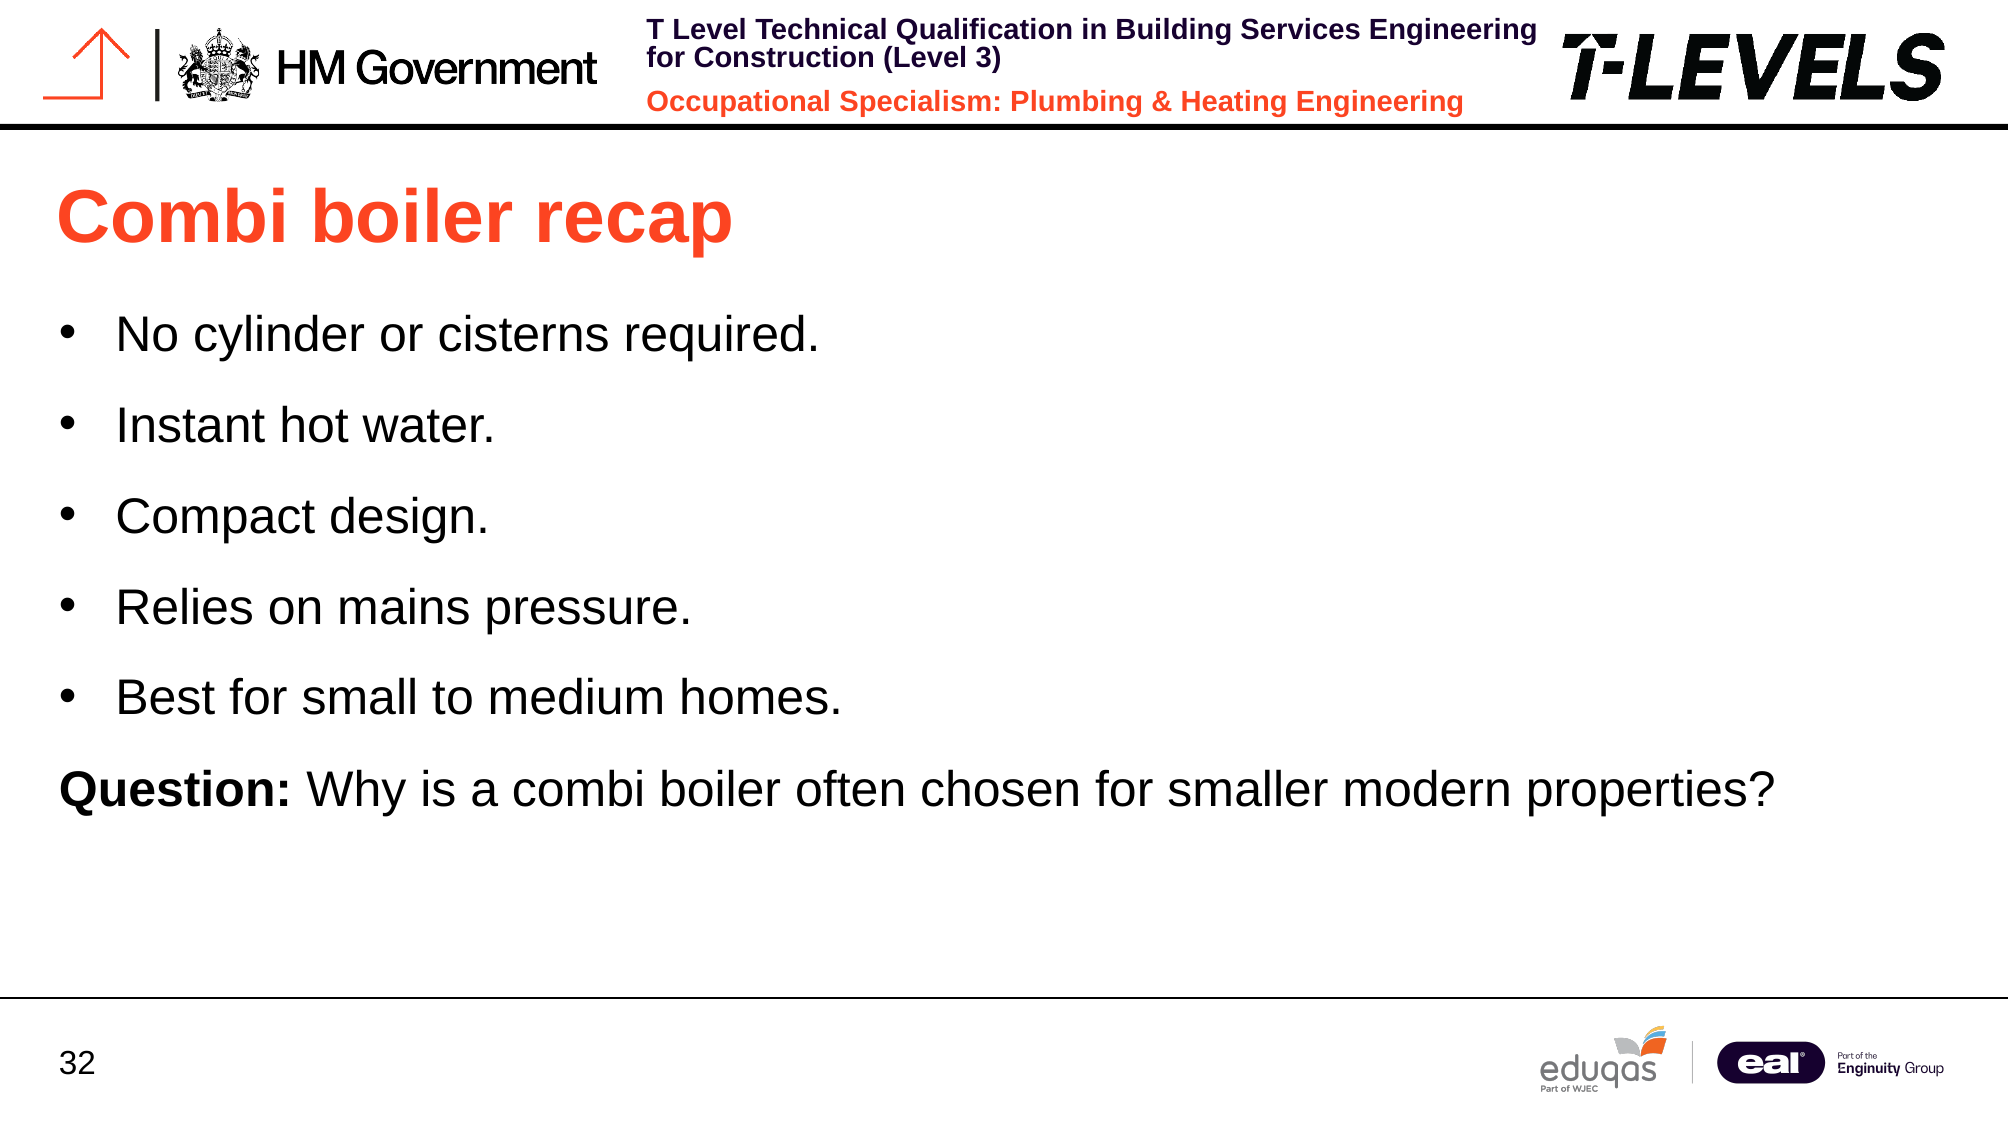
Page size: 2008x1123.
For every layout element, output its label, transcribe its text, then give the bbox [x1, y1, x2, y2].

picture [155, 28, 597, 102]
picture [1543, 25, 1964, 108]
title Combi boiler recap [41, 111, 1949, 314]
list No cylinder or cisterns required. Instant hot water. Compact design. Relies on mains pressure. Best for small to medium homes. Question: Why is a combi boiler often chosen for smaller modern properties? [59, 295, 1949, 975]
picture [38, 27, 136, 100]
picture [1535, 1021, 1949, 1097]
